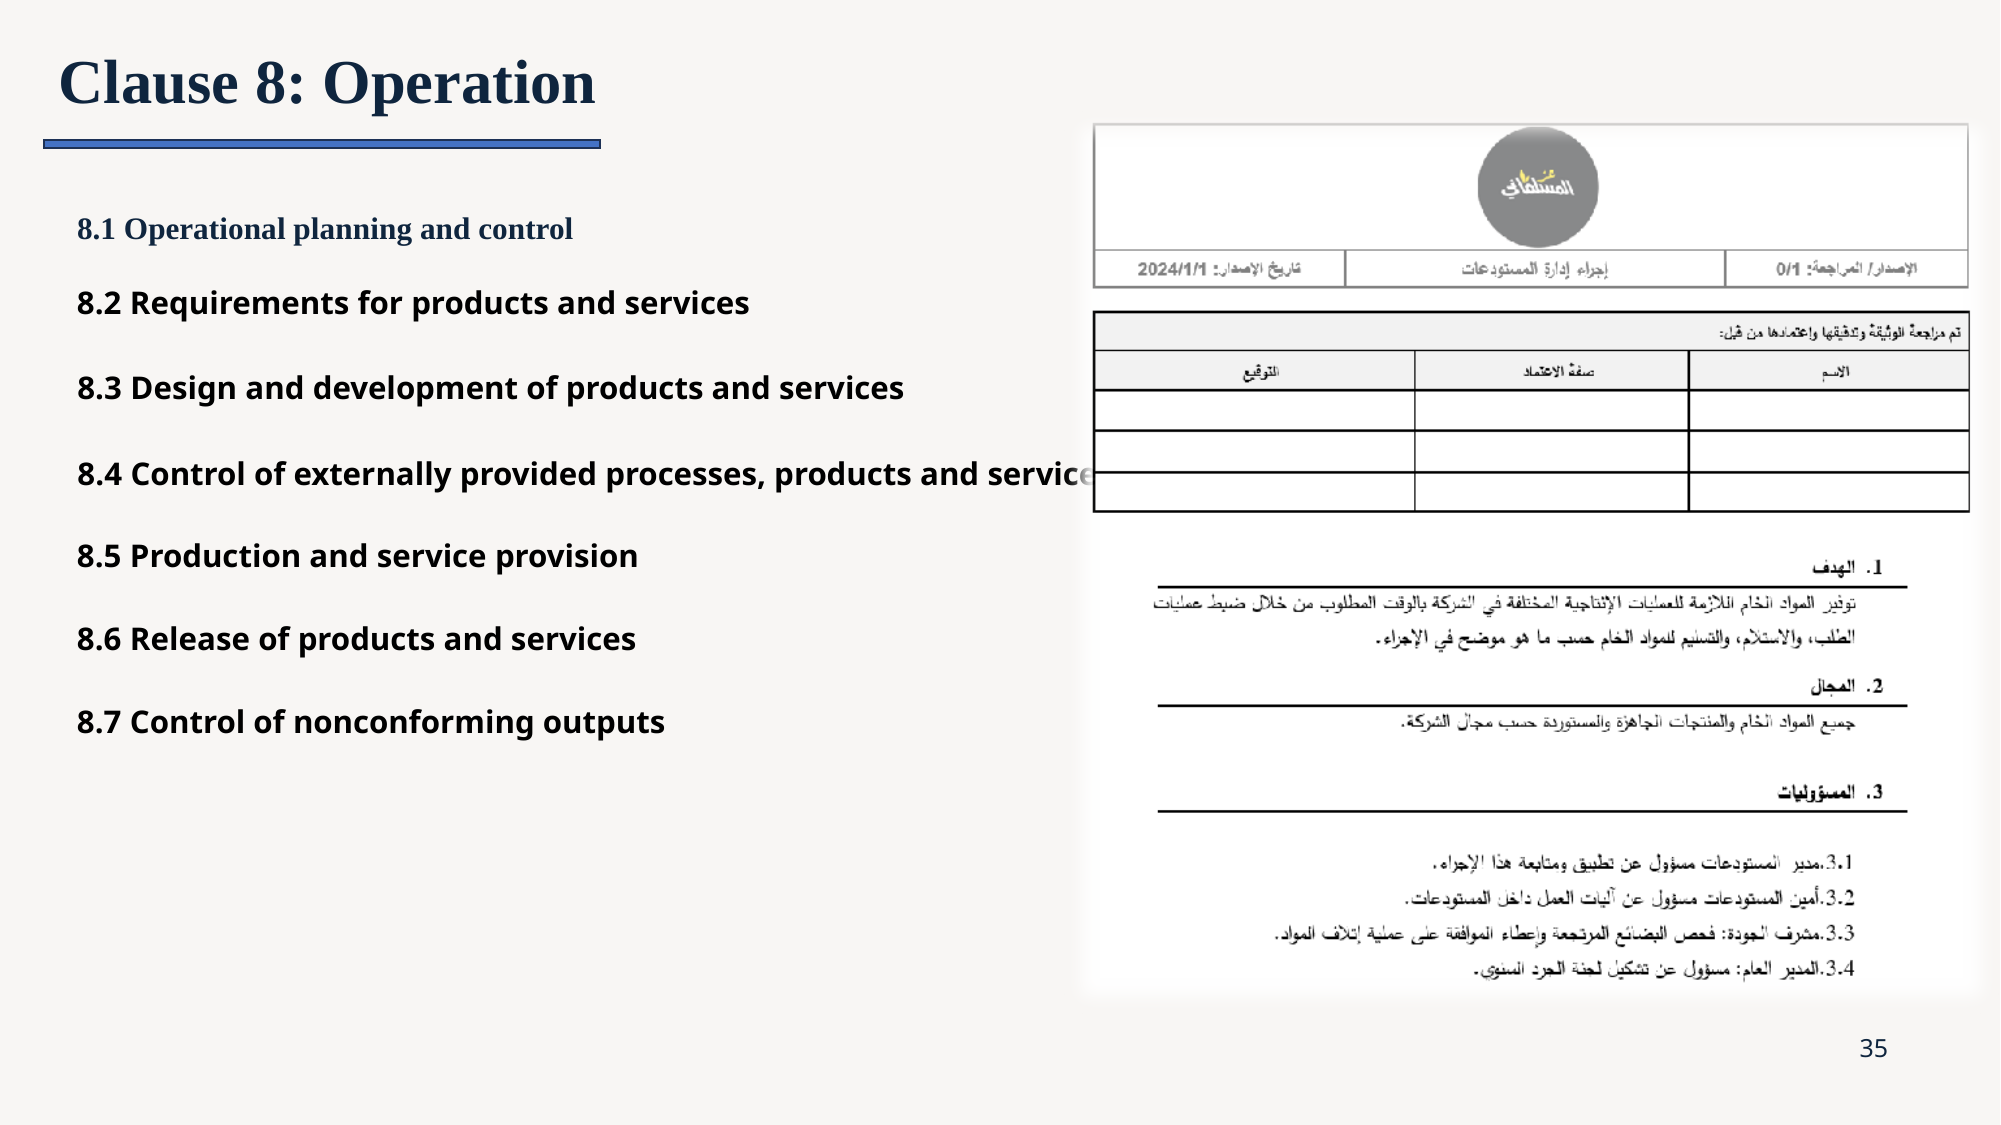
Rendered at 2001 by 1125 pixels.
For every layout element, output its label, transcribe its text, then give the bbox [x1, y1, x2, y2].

title Clause 8: Operation [43, 26, 1283, 141]
text_box 8.5 Production and service provision [62, 529, 1063, 582]
picture [1063, 110, 2000, 1015]
slide_number 35 [1836, 1020, 1912, 1080]
text_box [43, 139, 601, 149]
text_box 8.2 Requirements for products and services [62, 276, 1063, 329]
text_box 8.4 Control of externally provided processes, products and services [62, 446, 1063, 499]
text_box 8.3 Design and development of products and services [62, 361, 1063, 414]
text_box 8.6 Release of products and services [62, 611, 1063, 665]
text_box 8.1 Operational planning and control [62, 171, 819, 254]
text_box 8.7 Control of nonconforming outputs [62, 694, 1063, 747]
